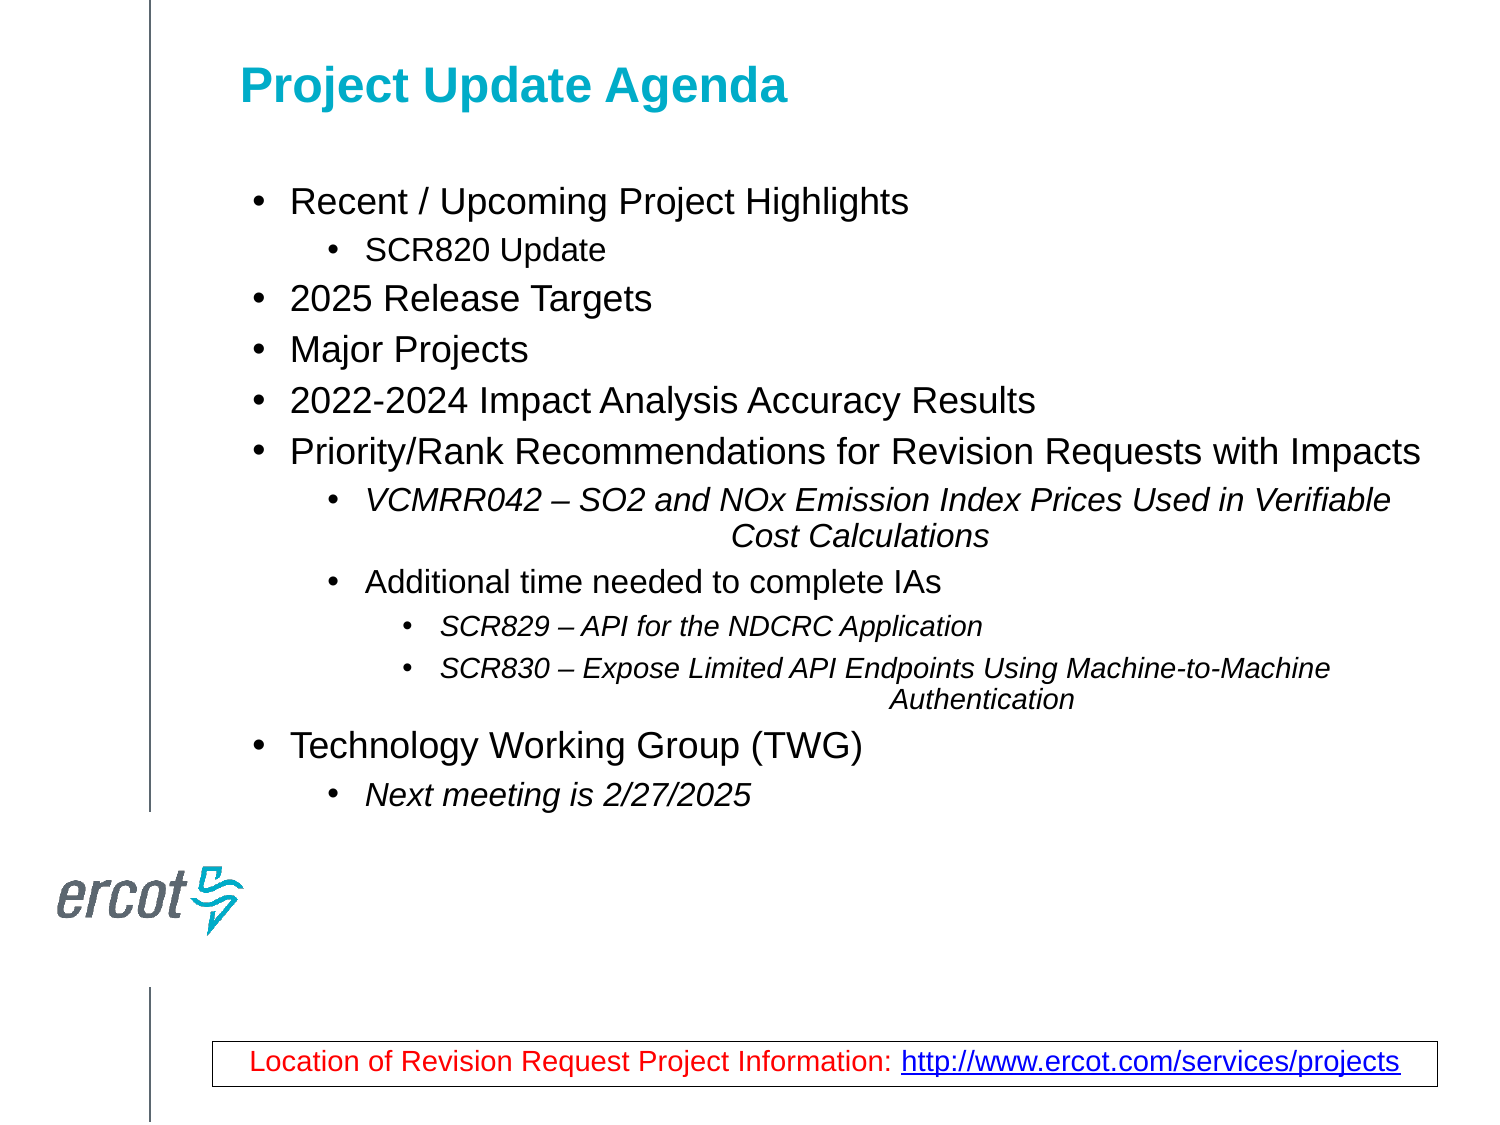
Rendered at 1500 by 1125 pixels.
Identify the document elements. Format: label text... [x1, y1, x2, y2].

list Recent / Upcoming Project Highlights SCR820 Update 2025 Release Targets Major Projects 2022-2024 Impact Analysis Accuracy Results Priority/Rank Recommendations for Revision Requests with Impacts VCMRR042 – SO2 and NOx Emission Index Prices Used in Verifiable Cost Calculations Additional time needed to complete IAs SCR829 – API for the NDCRC Application SCR830 – Expose Limited API Endpoints Using Machine-to-Machine Authentication Technology Working Group (TWG) Next meeting is 2/27/2025 [162, 174, 1450, 813]
text_box Project Update Agenda [225, 52, 938, 125]
picture [53, 862, 247, 938]
text_box Location of Revision Request Project Information: http://www.ercot.com/services/projects [212, 1041, 1438, 1087]
